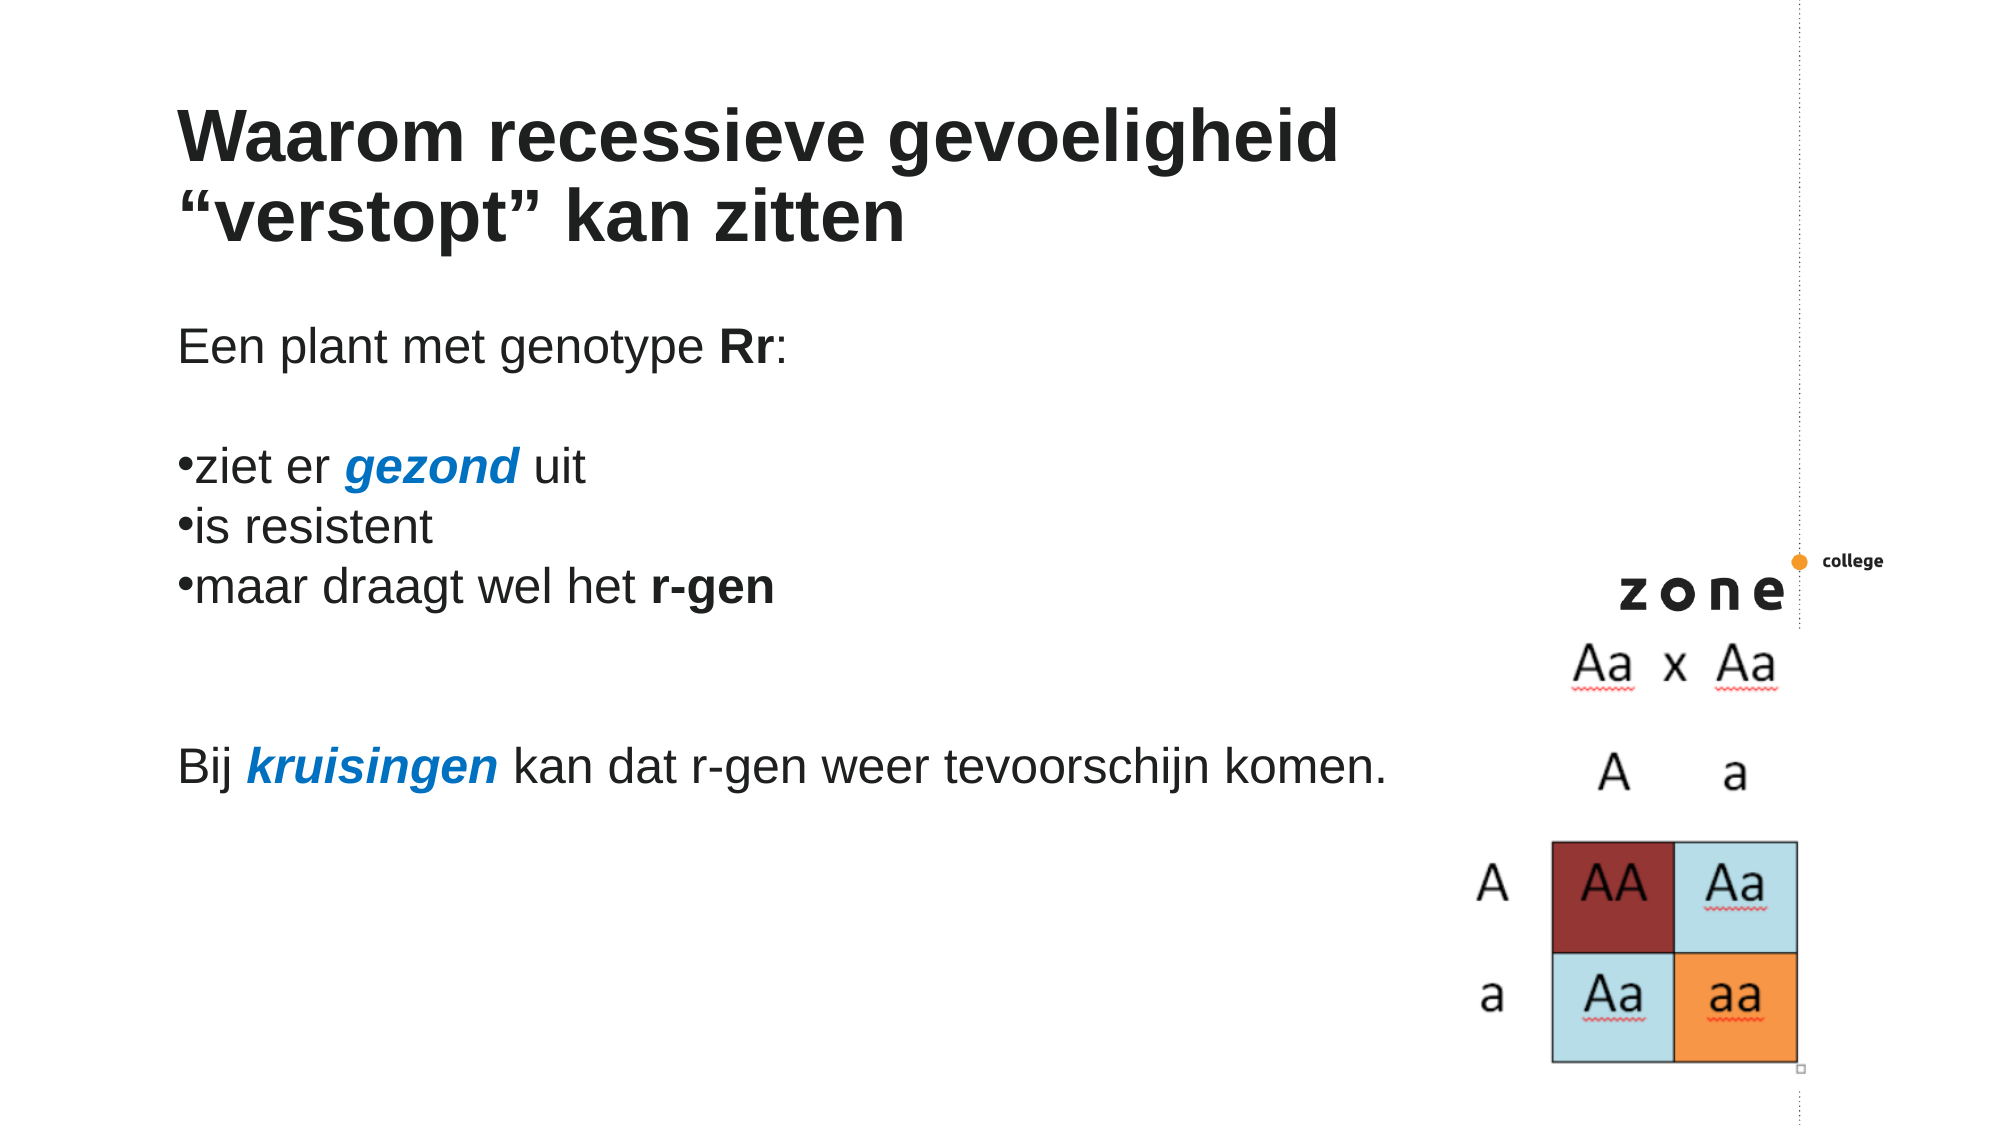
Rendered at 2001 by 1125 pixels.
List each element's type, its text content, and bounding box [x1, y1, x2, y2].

list Een plant met genotype Rr: ziet er gezond uit is resistent maar draagt wel het r-gen Bij kruisingen kan dat r-gen weer tevoorschijn komen. [177, 313, 1389, 1091]
picture [1415, 0, 2001, 1125]
title Waarom recessieve gevoeligheid “verstopt” kan zitten [177, 97, 1582, 261]
